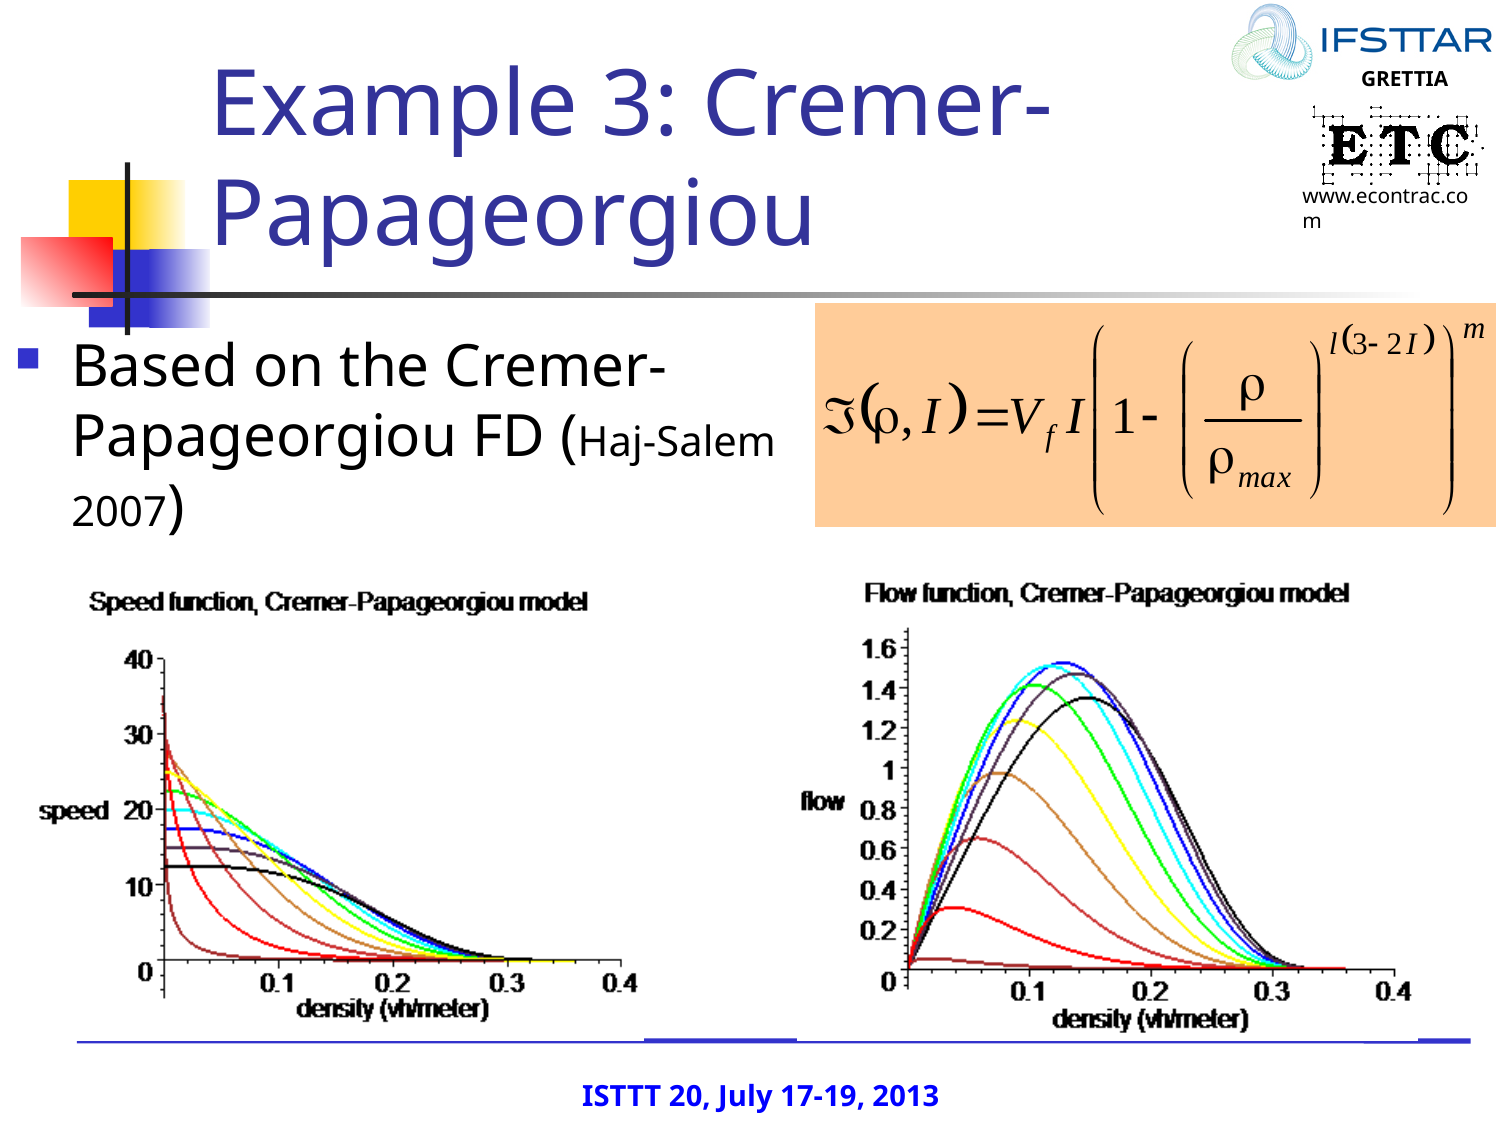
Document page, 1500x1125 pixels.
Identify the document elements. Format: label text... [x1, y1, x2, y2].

picture [1409, 74, 1417, 82]
title Example 3: Cremer-Papageorgiou [194, 30, 1306, 272]
picture [35, 588, 644, 1041]
picture [1312, 105, 1484, 185]
list Based on the Cremer-Papageorgiou FD (Haj-Salem 2007) [0, 320, 792, 599]
picture [1230, 2, 1494, 82]
footer ISTTT 20, July 17-19, 2013 [64, 1049, 1465, 1125]
picture [796, 579, 1419, 1042]
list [814, 303, 1497, 528]
